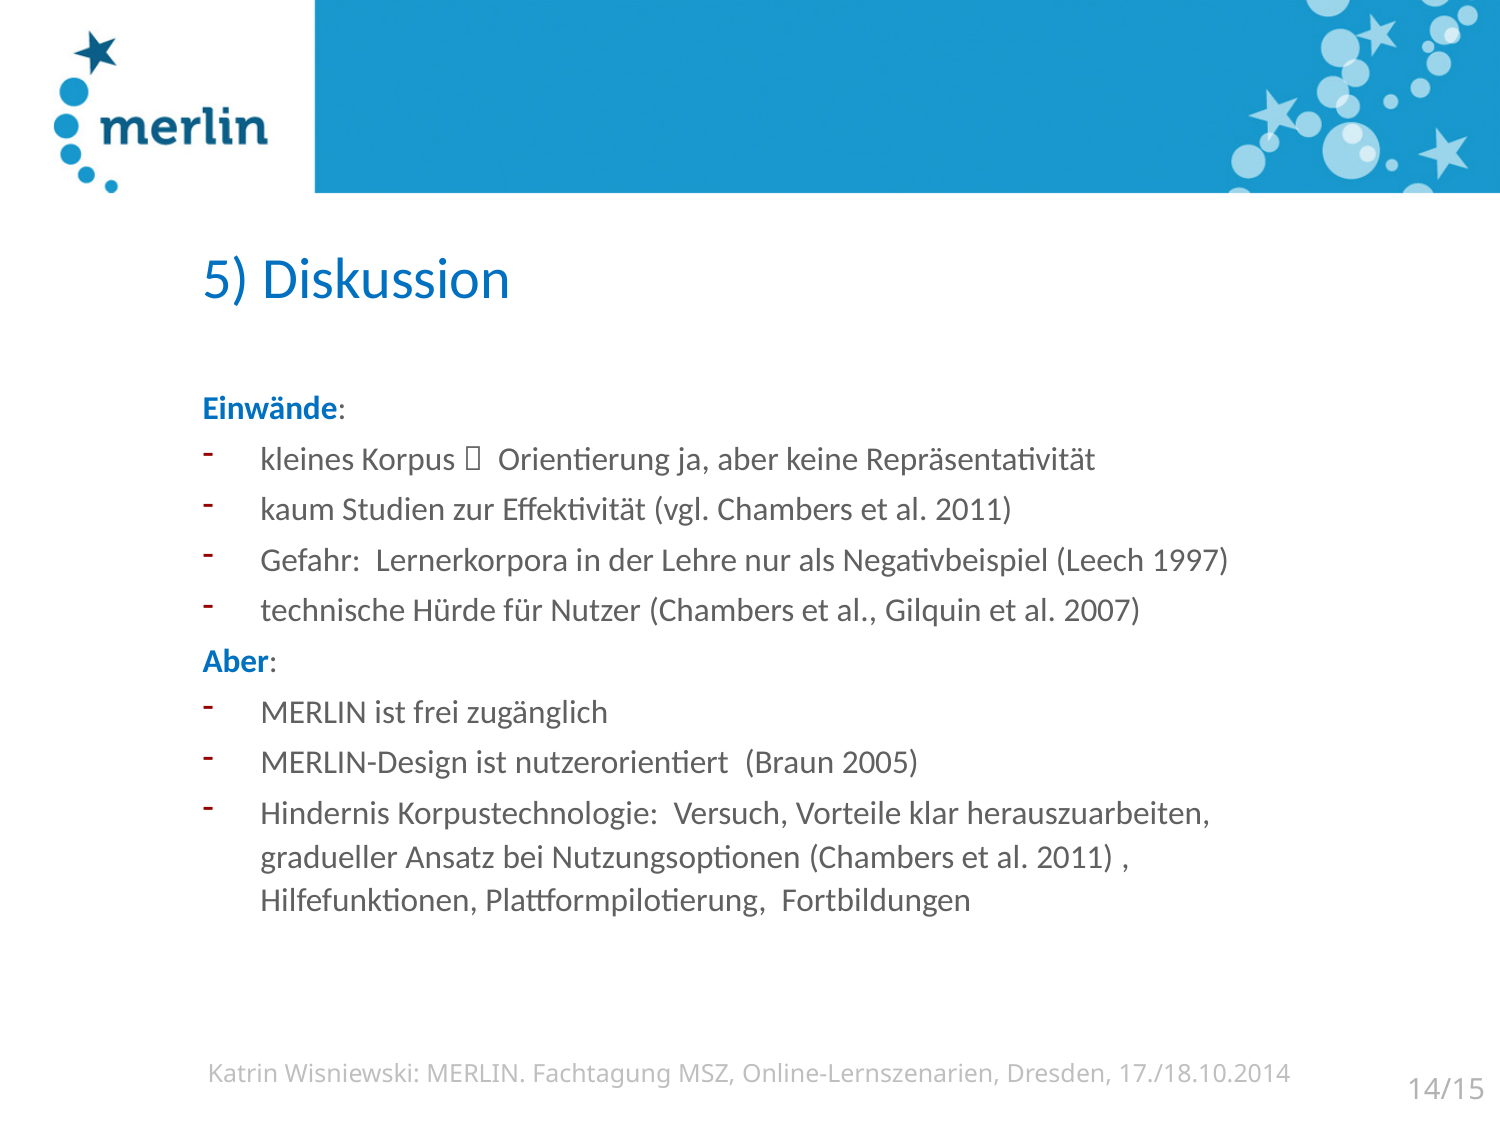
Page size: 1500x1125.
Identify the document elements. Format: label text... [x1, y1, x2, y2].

slide_number 14/15 [1374, 1062, 1500, 1125]
list Einwände: kleines Korpus  Orientierung ja, aber keine Repräsentativität kaum Studien zur Effektivität (vgl. Chambers et al. 2011) Gefahr: Lernerkorpora in der Lehre nur als Negativbeispiel (Leech 1997) technische Hürde für Nutzer (Chambers et al., Gilquin et al. 2007) Aber: MERLIN ist frei zugänglich MERLIN-Design ist nutzerorientiert (Braun 2005) Hindernis Korpustechnologie: Versuch, Vorteile klar herauszuarbeiten, gradueller Ansatz bei Nutzungsoptionen (Chambers et al. 2011) , Hilfefunktionen, Plattformpilotierung, Fortbildungen [187, 375, 1363, 1013]
title 5) Diskussion [187, 200, 1447, 350]
picture [0, 0, 1500, 1125]
